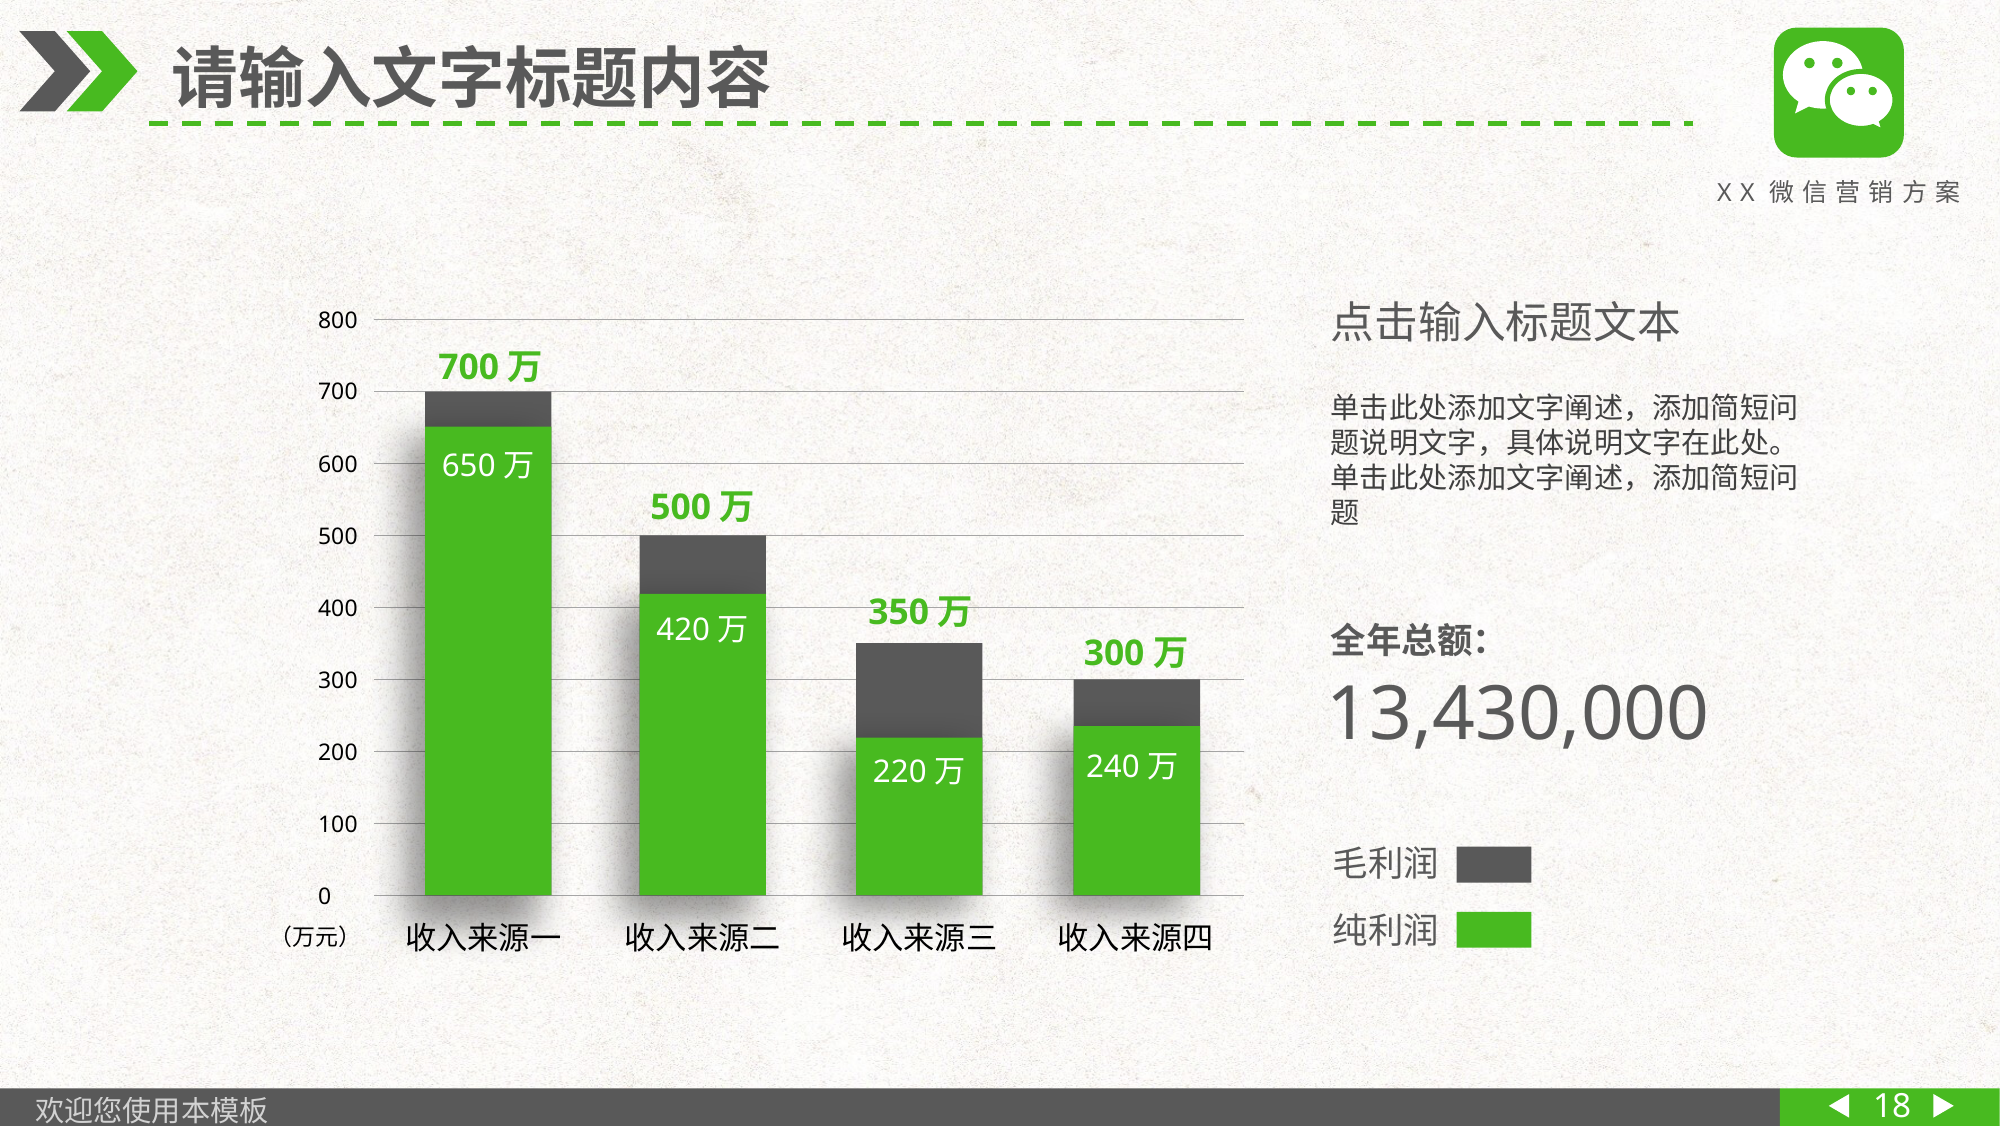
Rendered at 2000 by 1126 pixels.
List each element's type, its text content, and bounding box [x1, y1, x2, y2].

text_box 200 [318, 737, 361, 766]
text_box （万元） [243, 913, 388, 959]
text_box 300 [318, 665, 361, 694]
text_box 800 [318, 306, 361, 334]
text_box [17, 28, 92, 114]
text_box 全年总额： [1330, 617, 1612, 661]
text_box 单击此处添加文字阐述，添加简短问题说明文字，具体说明文字在此处。单击此处添加文字阐述，添加简短问题 [1330, 389, 1808, 530]
text_box [1455, 845, 1534, 885]
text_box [1692, 27, 1986, 215]
text_box 600 [318, 449, 361, 478]
text_box 0 [318, 881, 361, 910]
text_box 13,430,000 [1326, 664, 1822, 755]
picture [0, 0, 2000, 1088]
text_box 请输入文字标题内容 [125, 28, 1354, 124]
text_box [373, 319, 1245, 896]
text_box 收入来源一 [387, 909, 580, 965]
text_box 收入来源二 [606, 909, 799, 965]
text_box 纯利润 [1332, 908, 1457, 952]
text_box 收入来源三 [823, 909, 1016, 965]
text_box 毛利润 [1332, 841, 1457, 885]
text_box 100 [318, 809, 361, 838]
text_box 点击输入标题文本 [1330, 294, 1733, 348]
text_box [1455, 910, 1534, 950]
text_box [64, 28, 140, 114]
text_box 收入来源四 [1039, 909, 1232, 965]
text_box 700 [318, 376, 361, 405]
text_box 400 [318, 593, 361, 622]
text_box 500 [318, 521, 361, 550]
